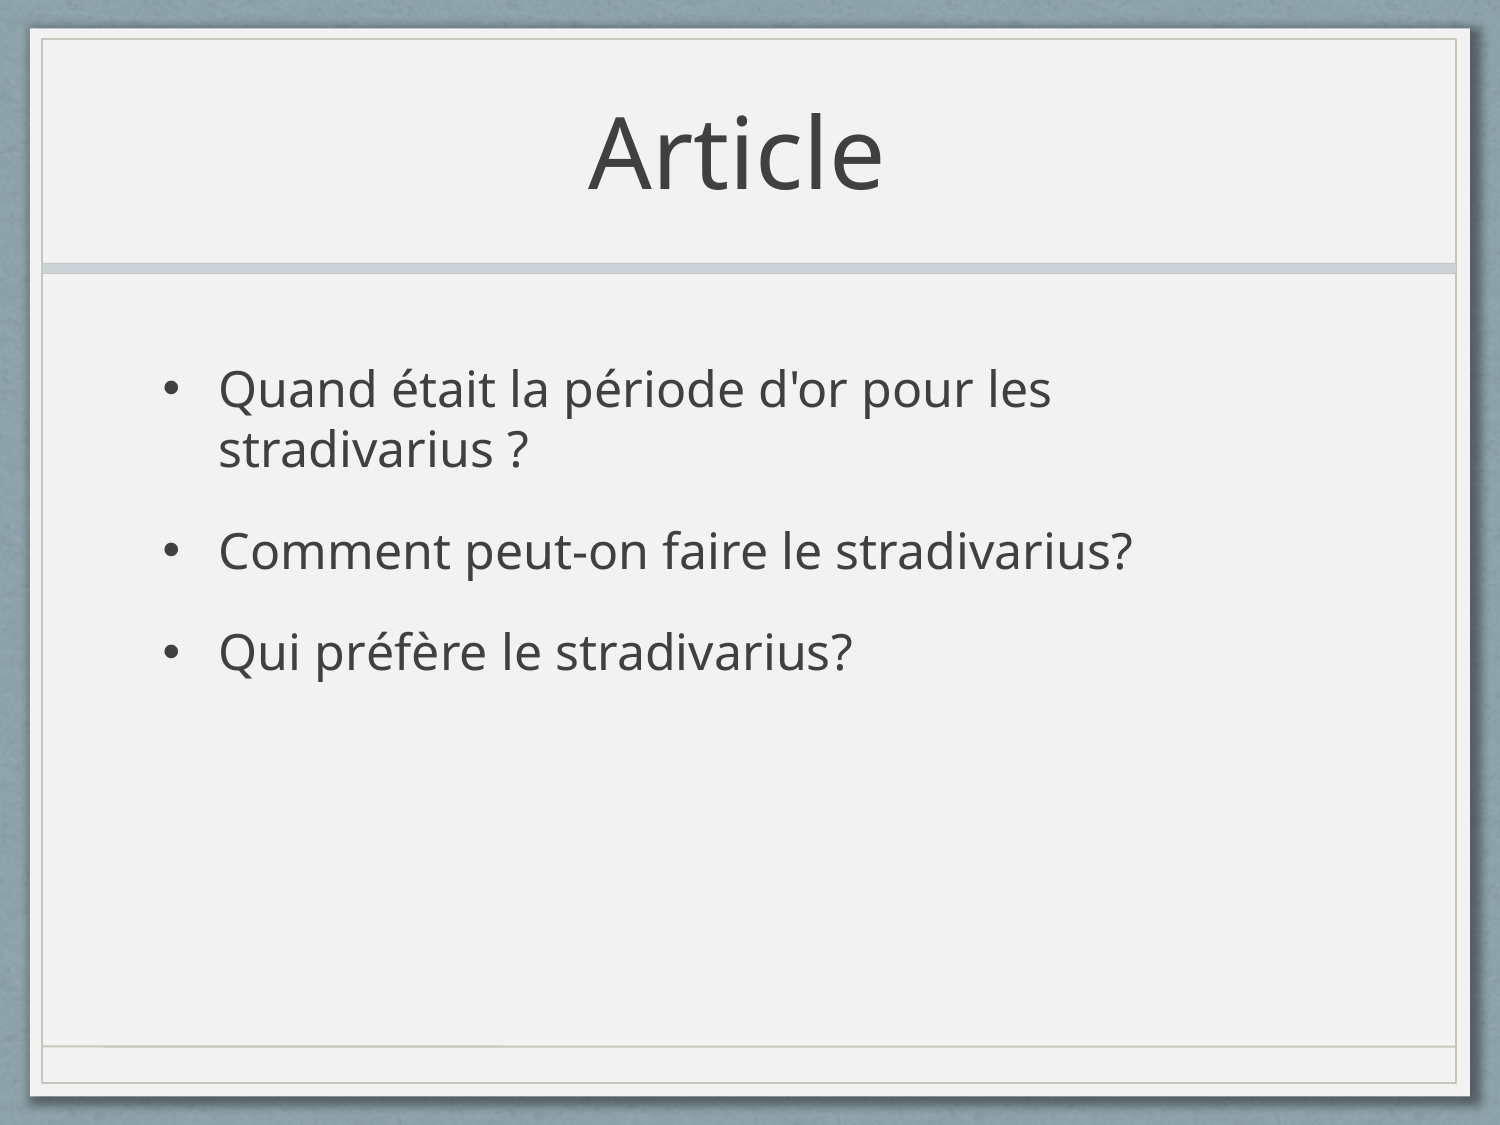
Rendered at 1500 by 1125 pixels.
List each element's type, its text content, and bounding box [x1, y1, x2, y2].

title Article [147, 40, 1353, 260]
list Quand était la période d'or pour les stradivarius ? Comment peut-on faire le stradivarius? Qui préfère le stradivarius? [147, 350, 1353, 995]
